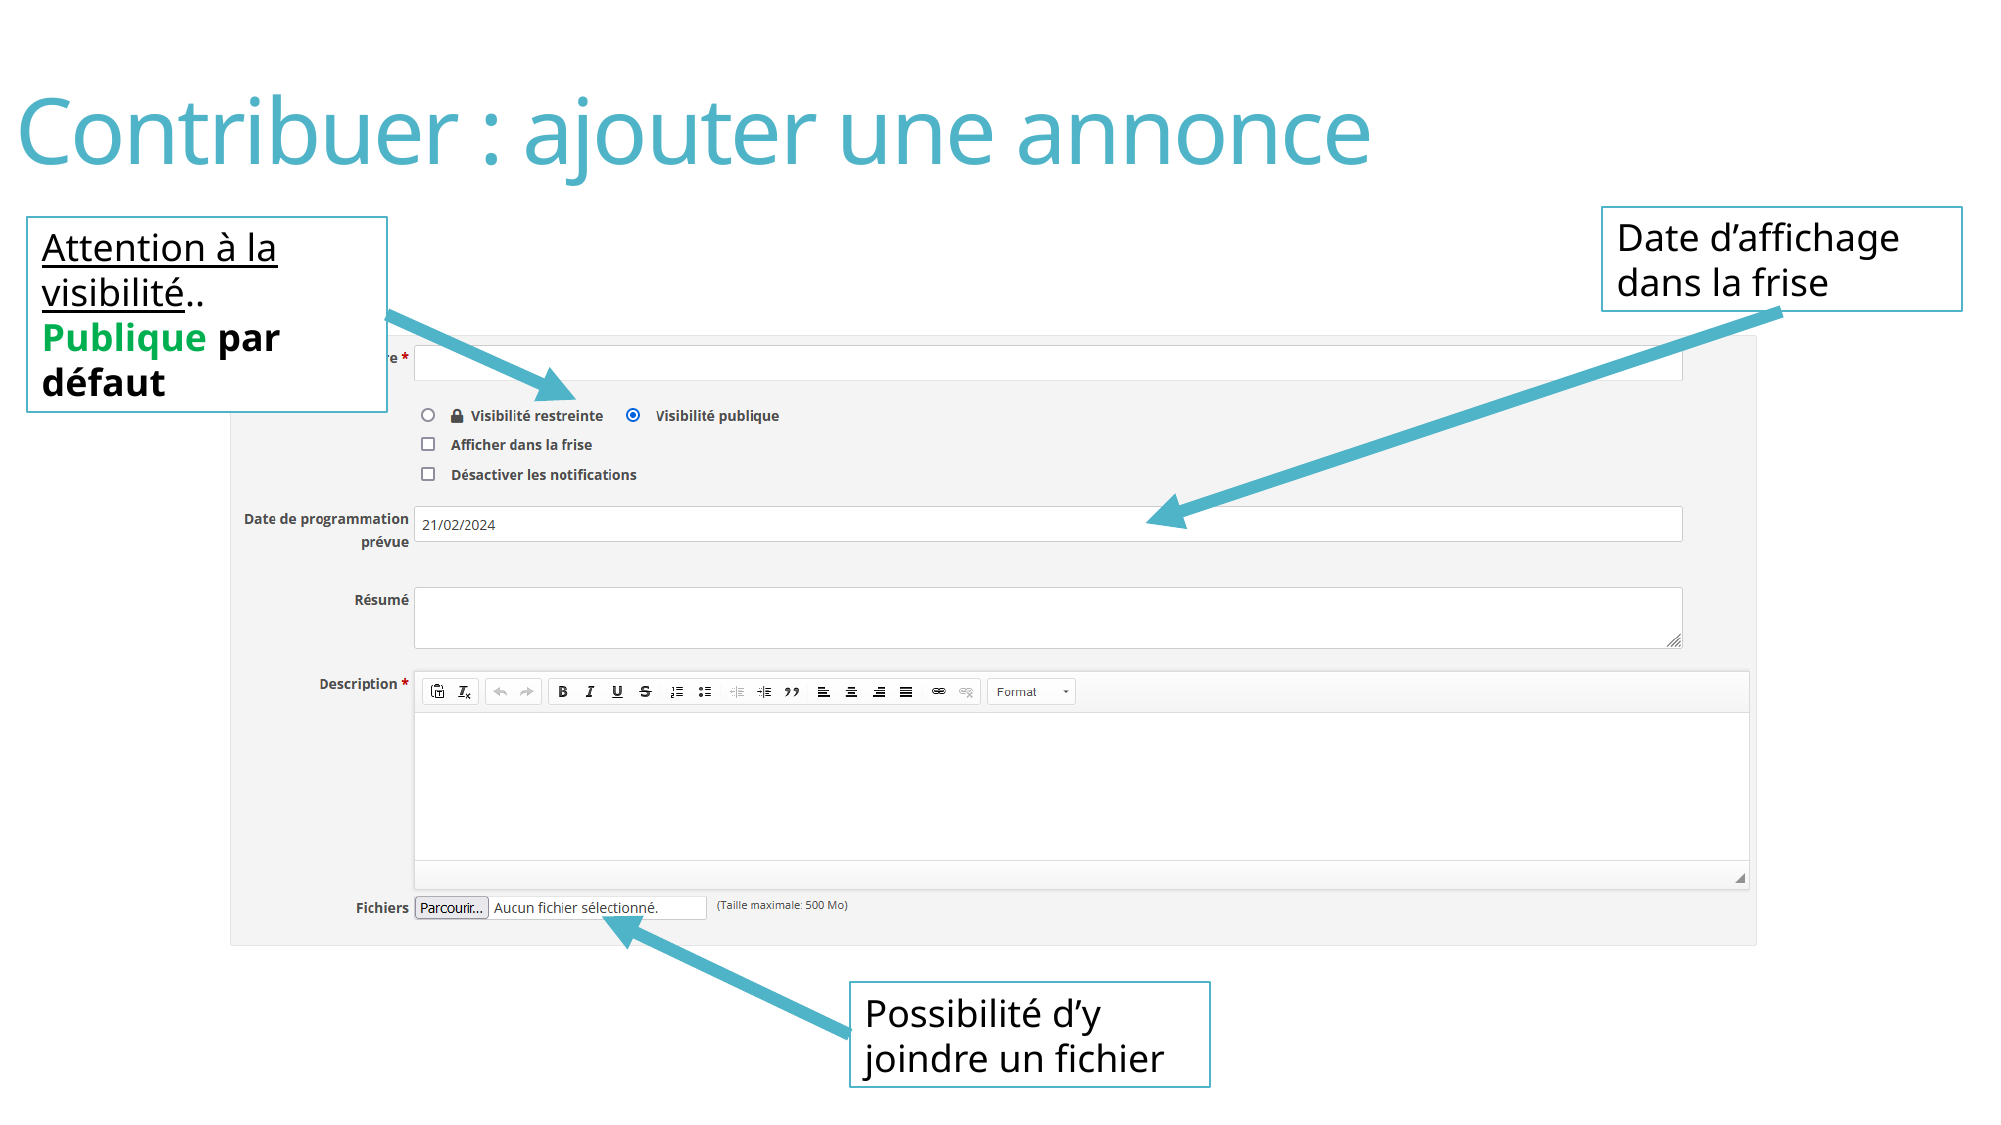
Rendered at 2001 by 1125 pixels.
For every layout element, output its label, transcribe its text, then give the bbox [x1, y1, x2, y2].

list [226, 329, 1760, 949]
text_box Possibilité d’y joindre un fichier [849, 981, 1211, 1088]
text_box Attention à la visibilité.. Publique par défaut [26, 216, 388, 413]
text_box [386, 292, 577, 400]
text_box Date d’affichage dans la frise [1601, 206, 1963, 312]
title Contribuer : ajouter une annonce [0, 0, 1768, 273]
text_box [601, 916, 850, 1036]
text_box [1145, 312, 1782, 524]
